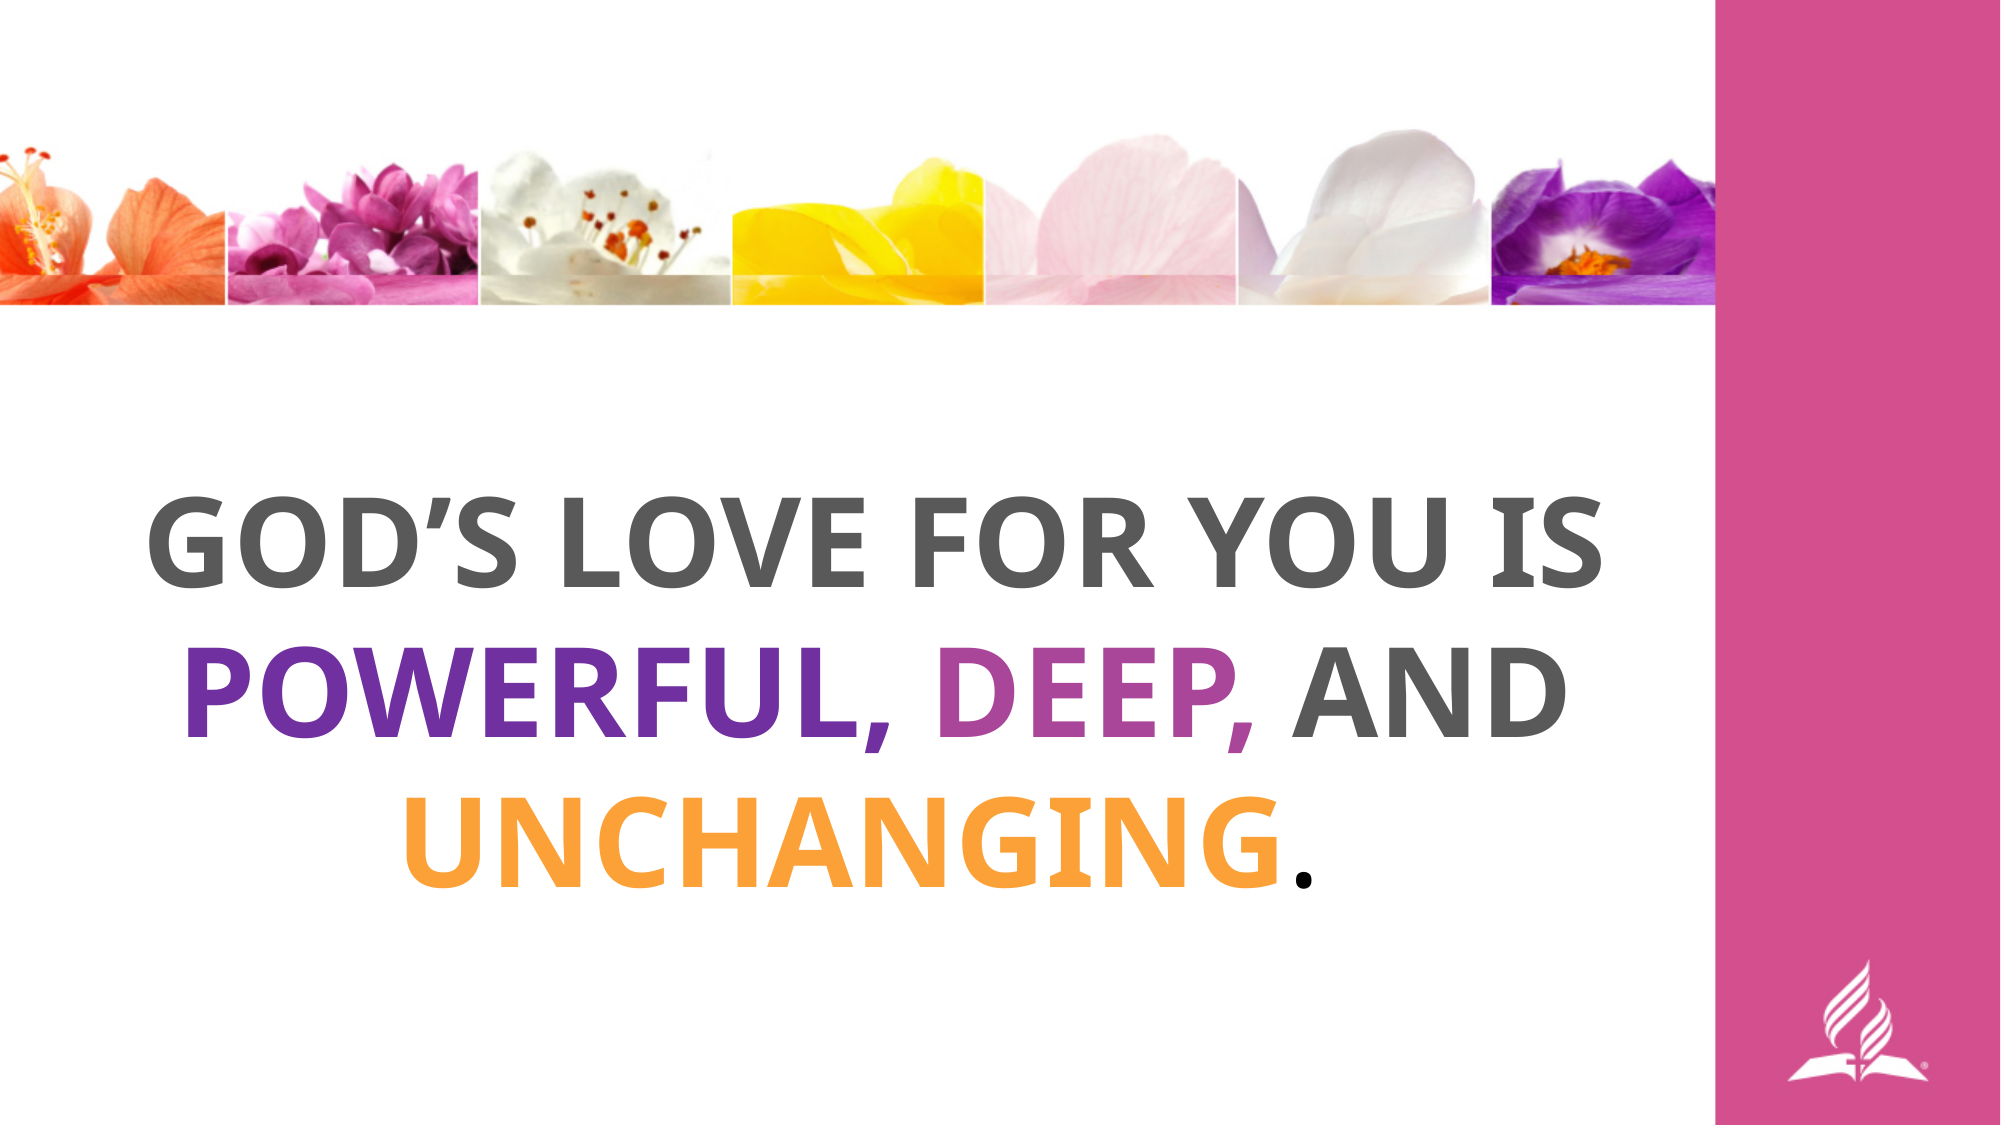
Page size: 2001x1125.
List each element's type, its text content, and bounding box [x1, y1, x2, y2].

picture [0, 0, 2001, 1125]
list GOD’S LOVE FOR YOU IS POWERFUL, DEEP, AND UNCHANGING. [125, 455, 1625, 990]
